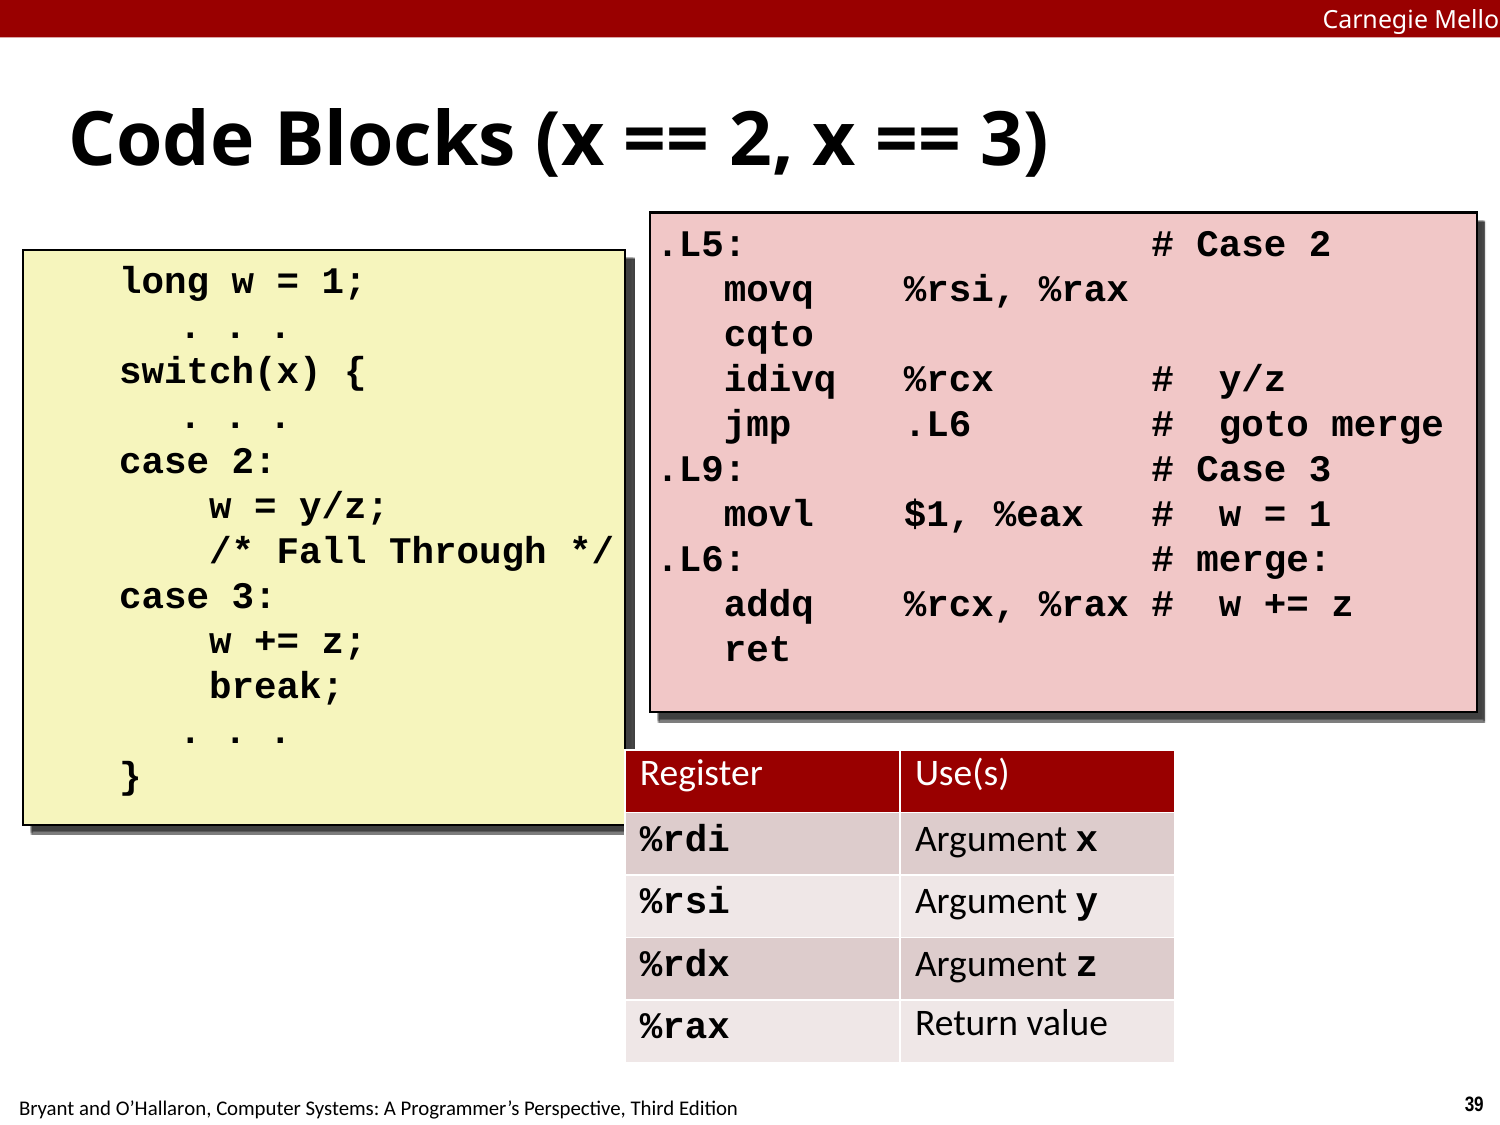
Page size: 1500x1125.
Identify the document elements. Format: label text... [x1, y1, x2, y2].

table_header Register [626, 751, 899, 812]
table_cell %rsi [626, 876, 899, 937]
table_cell Return value [901, 1001, 1174, 1062]
text_box long w = 1; . . . switch(x) { . . . case 2: w = y/z; /* Fall Through */ case 3: w += z; break; . . . } [22, 249, 625, 825]
table_cell %rdx [626, 938, 899, 999]
table_header Use(s) [901, 751, 1174, 812]
text_box .L5: # Case 2 movq %rsi, %rax cqto idivq %rcx # y/z jmp .L6 # goto merge .L9: # Case 3 movl $1, %eax # w = 1 .L6: # merge: addq %rcx, %rax # w += z ret [650, 212, 1478, 713]
title Code Blocks (x == 2, x == 3) [62, 41, 1438, 230]
table_cell %rdi [626, 813, 899, 874]
table_cell %rax [626, 1001, 899, 1062]
text_box [0, 0, 1500, 38]
table_cell Argument y [901, 876, 1174, 937]
table_cell Argument x [901, 813, 1174, 874]
text_box Carnegie Mellon [1322, 3, 1500, 33]
table_cell Argument z [901, 938, 1174, 999]
